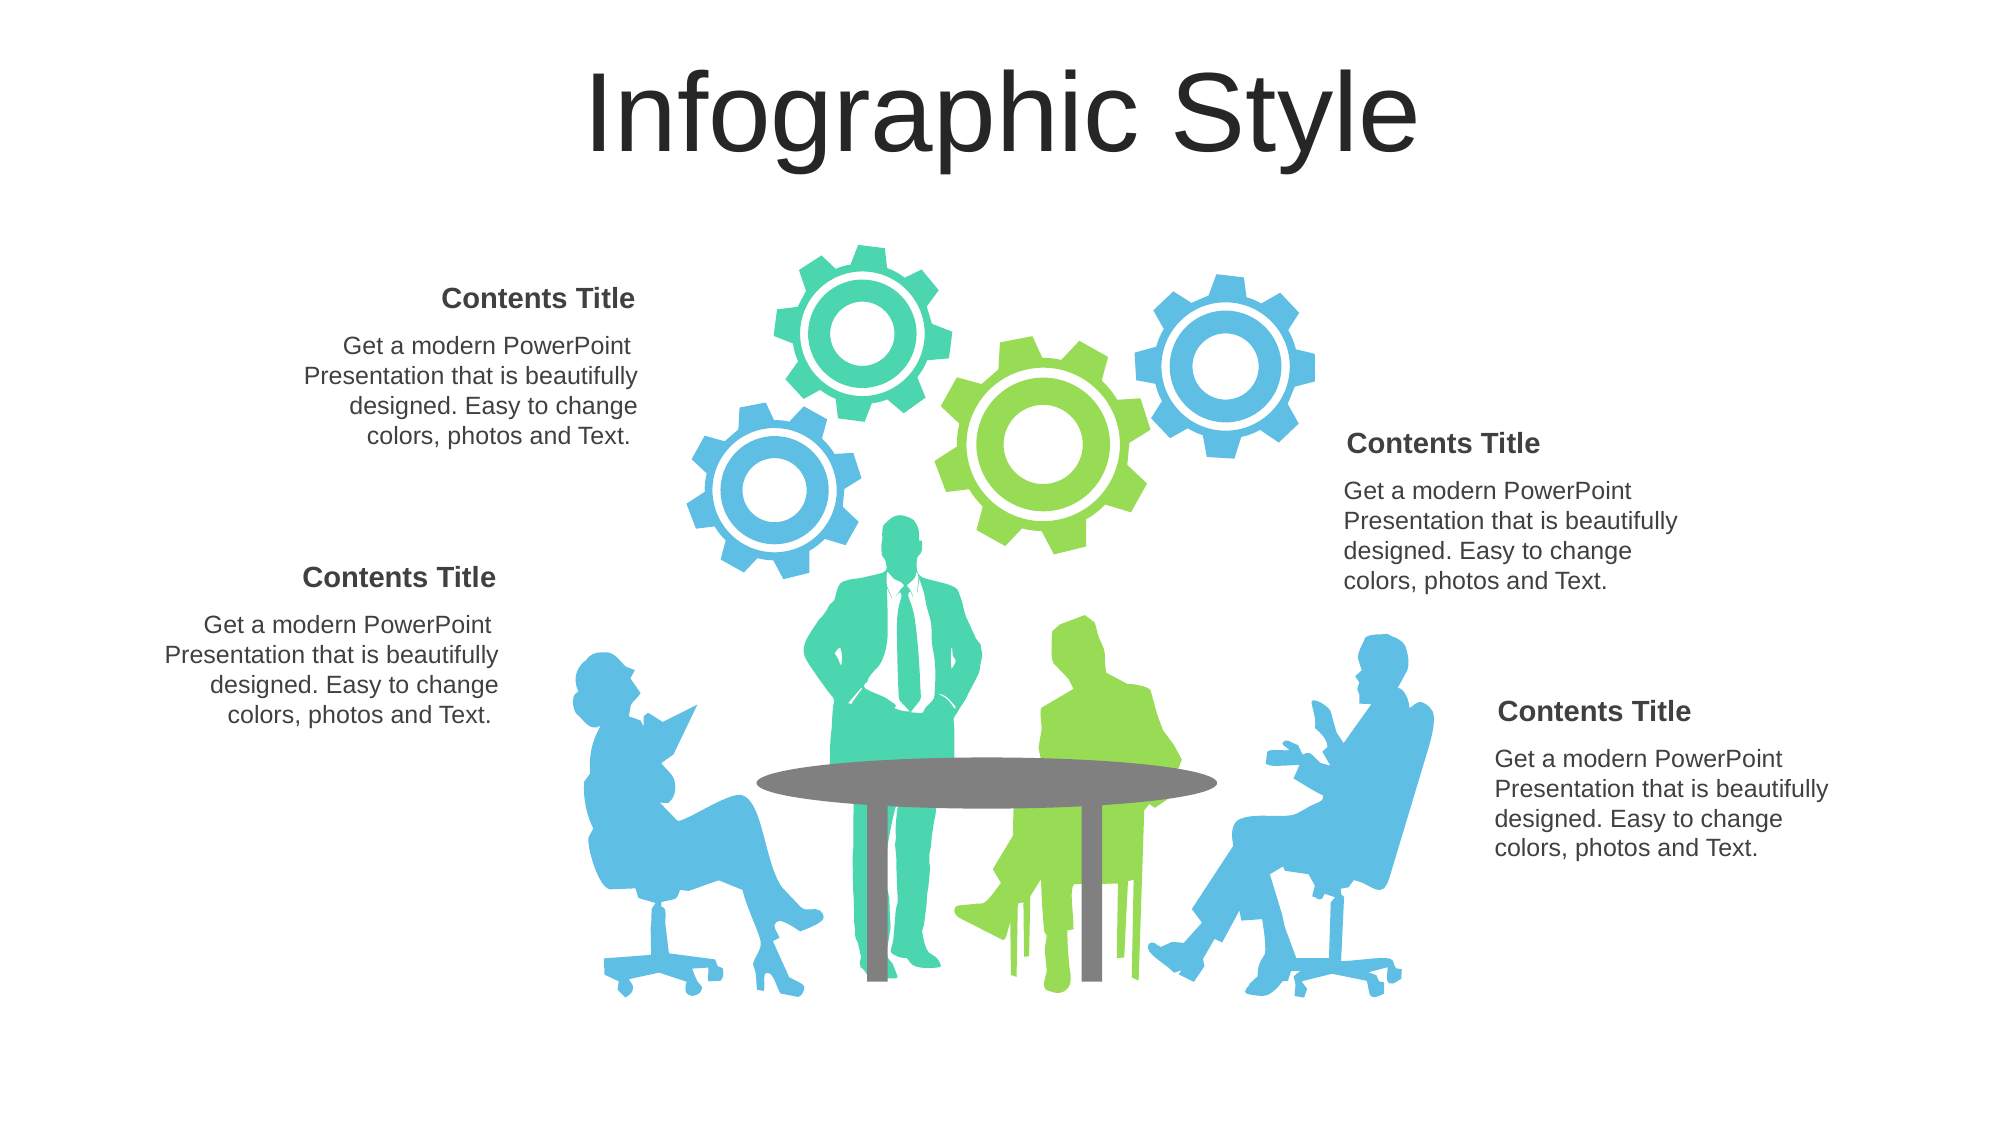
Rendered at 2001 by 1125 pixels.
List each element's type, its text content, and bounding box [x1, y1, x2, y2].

text_box [571, 651, 756, 999]
text_box [774, 982, 806, 999]
text_box [1043, 982, 1072, 994]
text_box [1218, 632, 1435, 999]
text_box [126, 551, 515, 738]
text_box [756, 757, 1218, 982]
list Infographic Style [53, 55, 1952, 175]
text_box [686, 246, 1317, 578]
text_box [803, 578, 983, 757]
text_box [1479, 684, 1855, 872]
text_box [752, 954, 766, 993]
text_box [265, 272, 654, 459]
text_box [1037, 613, 1182, 757]
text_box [1329, 417, 1705, 604]
